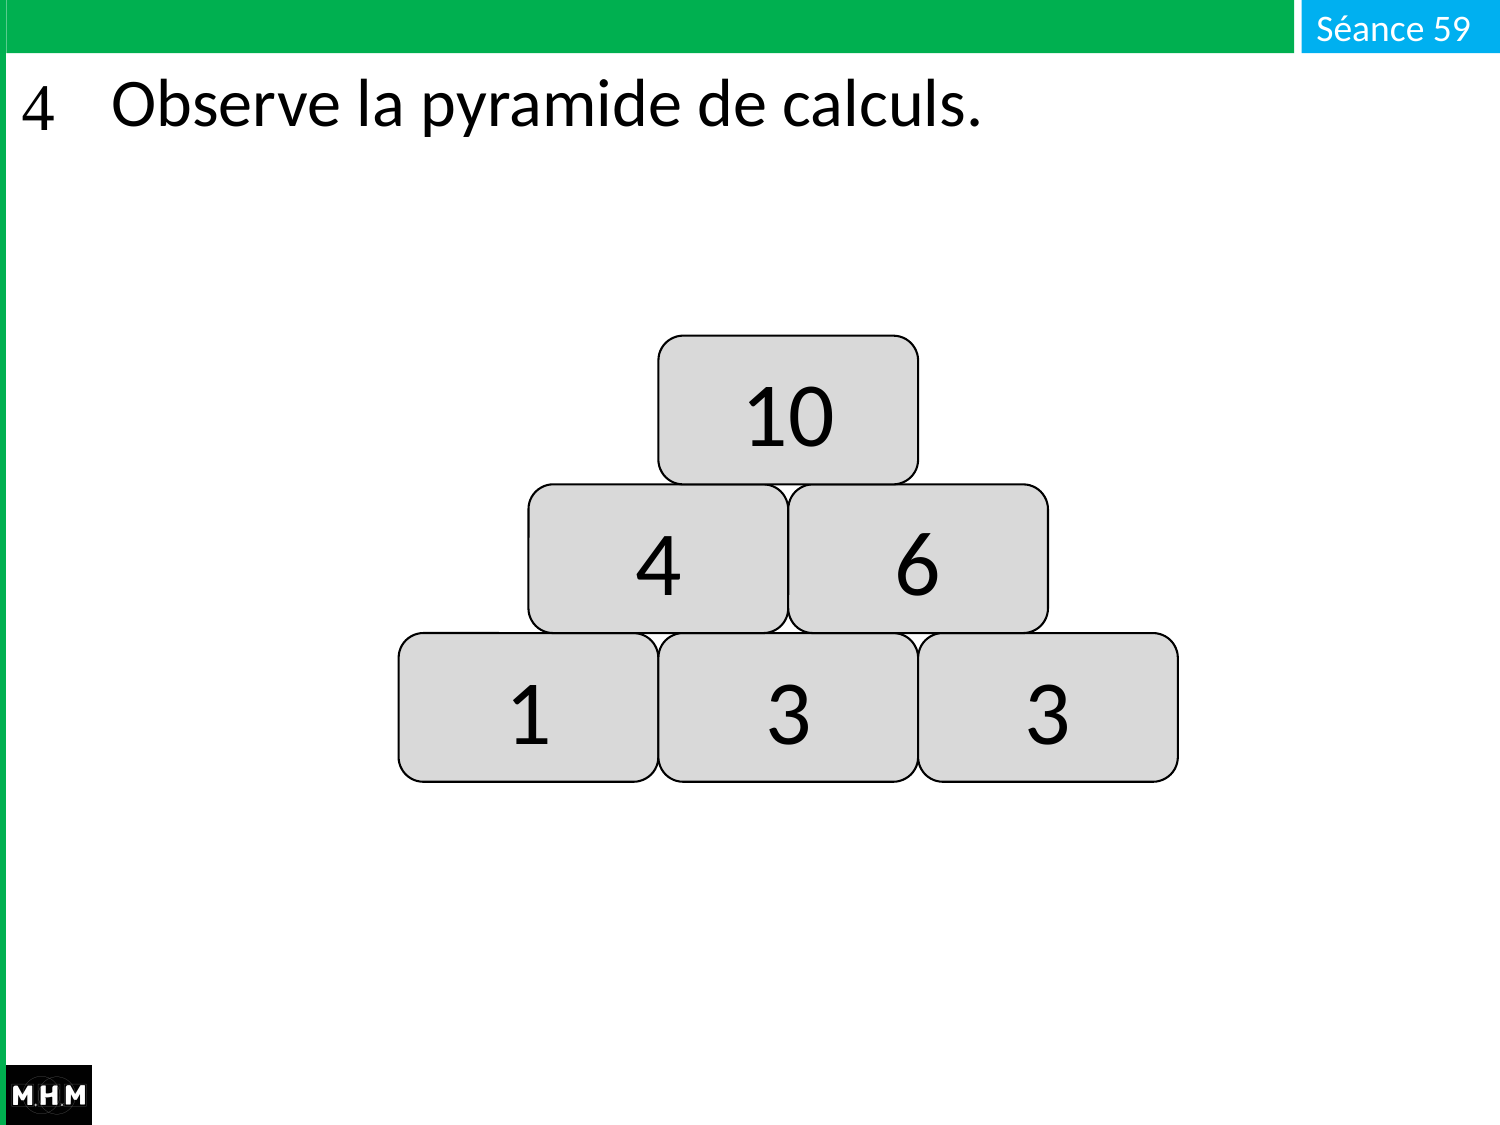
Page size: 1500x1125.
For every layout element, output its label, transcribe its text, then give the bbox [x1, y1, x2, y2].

text_box 3 [917, 632, 1179, 783]
text_box 6 [787, 483, 1050, 635]
text_box 10 [657, 334, 920, 486]
title Observe la pyramide de calculs. [96, 60, 1391, 150]
text_box 1 [397, 631, 658, 783]
picture [6, 1065, 92, 1125]
text_box 4 [527, 483, 788, 635]
text_box 3 [657, 632, 918, 783]
